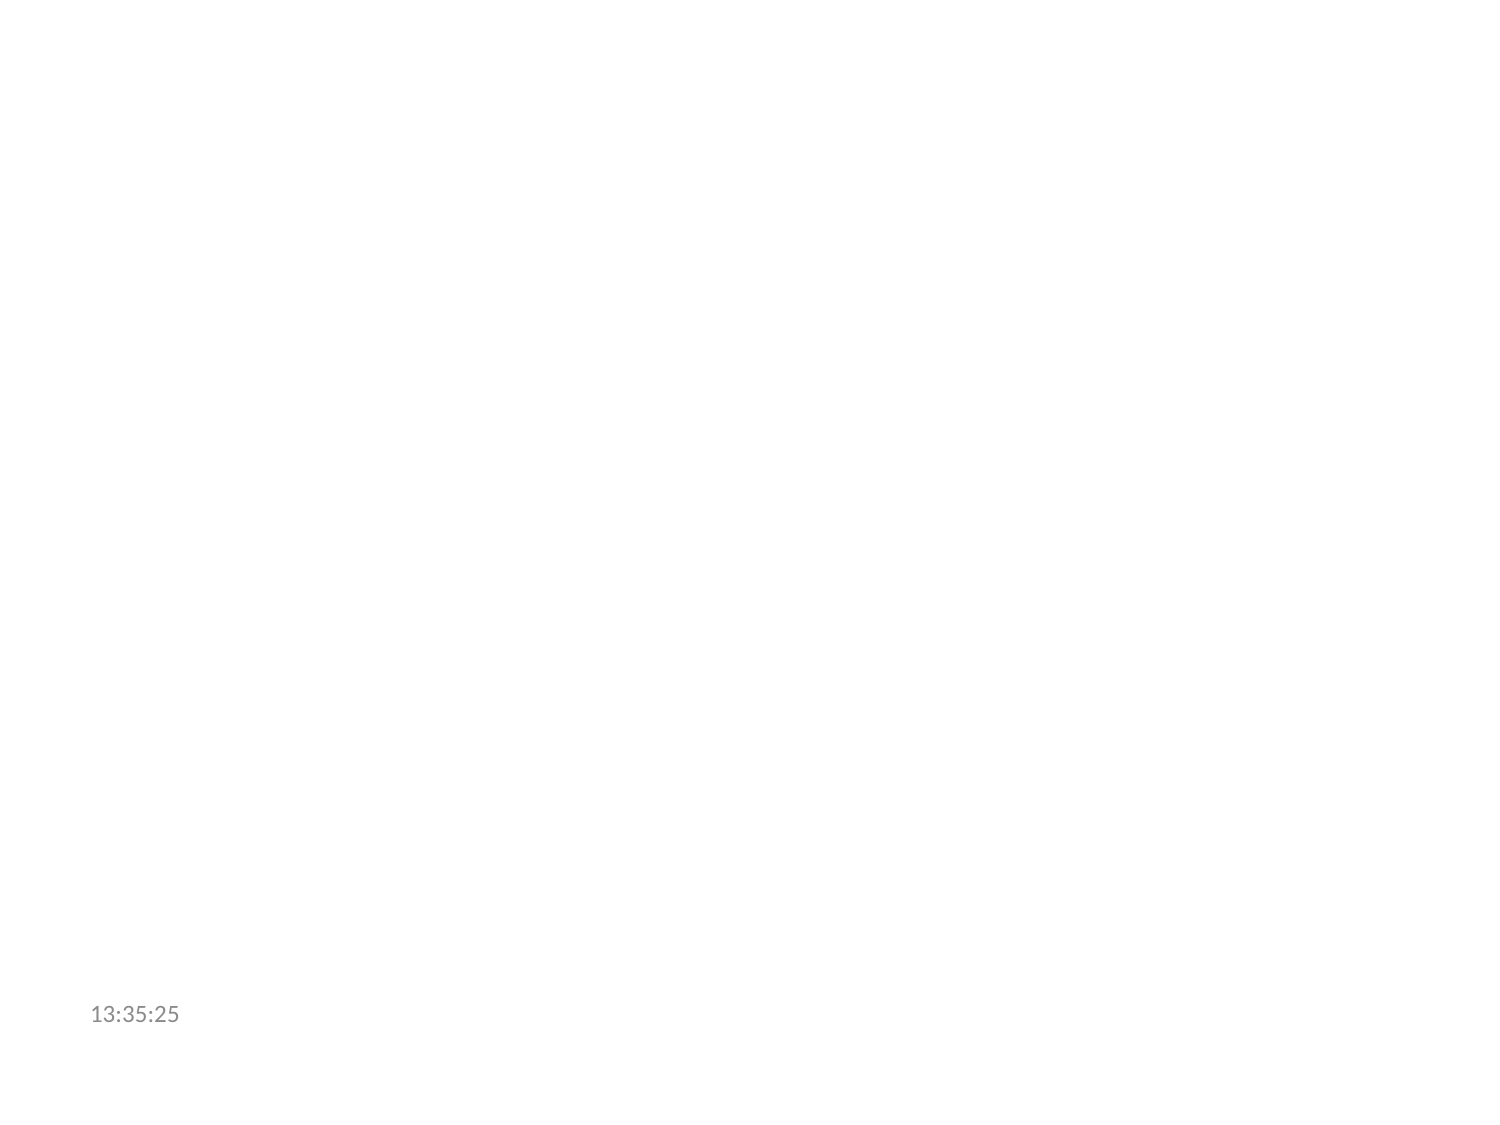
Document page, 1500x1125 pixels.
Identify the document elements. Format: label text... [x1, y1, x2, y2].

text_box 15:35:09 [75, 982, 425, 1043]
